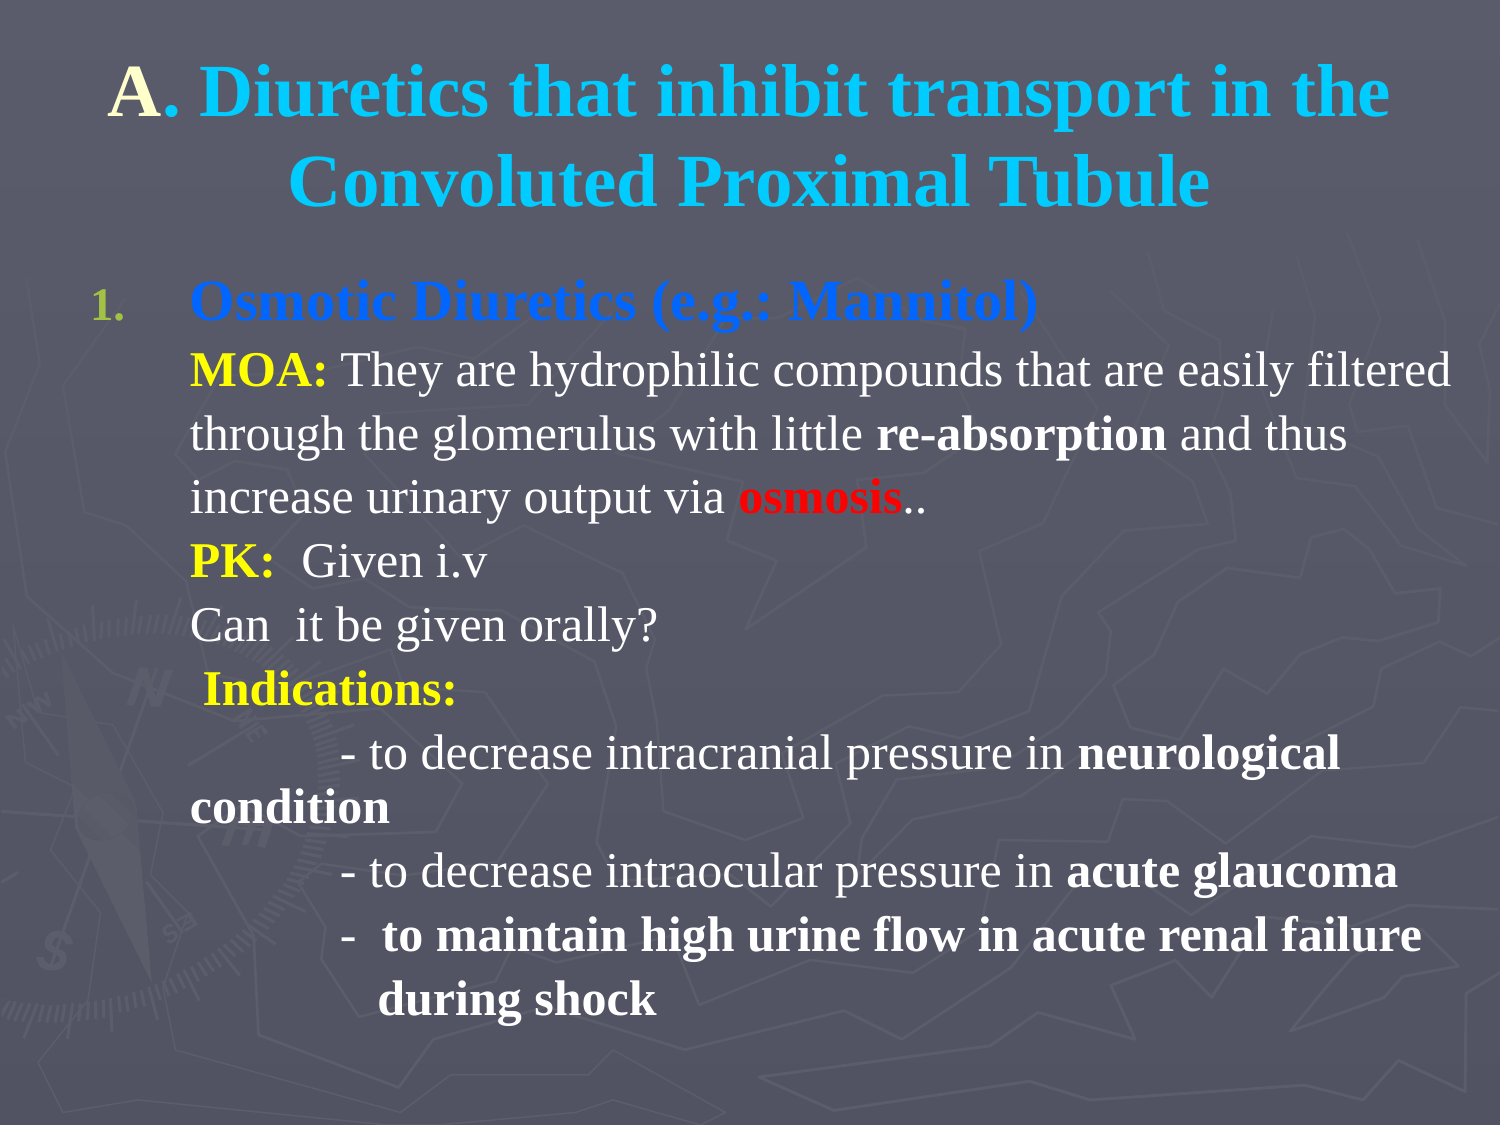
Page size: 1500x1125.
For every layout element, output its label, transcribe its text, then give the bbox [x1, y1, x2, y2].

list Osmotic Diuretics (e.g.: Mannitol) MOA: They are hydrophilic compounds that are easily filtered through the glomerulus with little re-absorption and thus increase urinary output via osmosis.. PK: Given i.v Can it be given orally? Indications: - to decrease intracranial pressure in neurological condition - to decrease intraocular pressure in acute glaucoma - to maintain high urine flow in acute renal failure during shock [74, 262, 1500, 1088]
title A. Diuretics that inhibit transport in the Convoluted Proximal Tubule [49, 37, 1451, 226]
